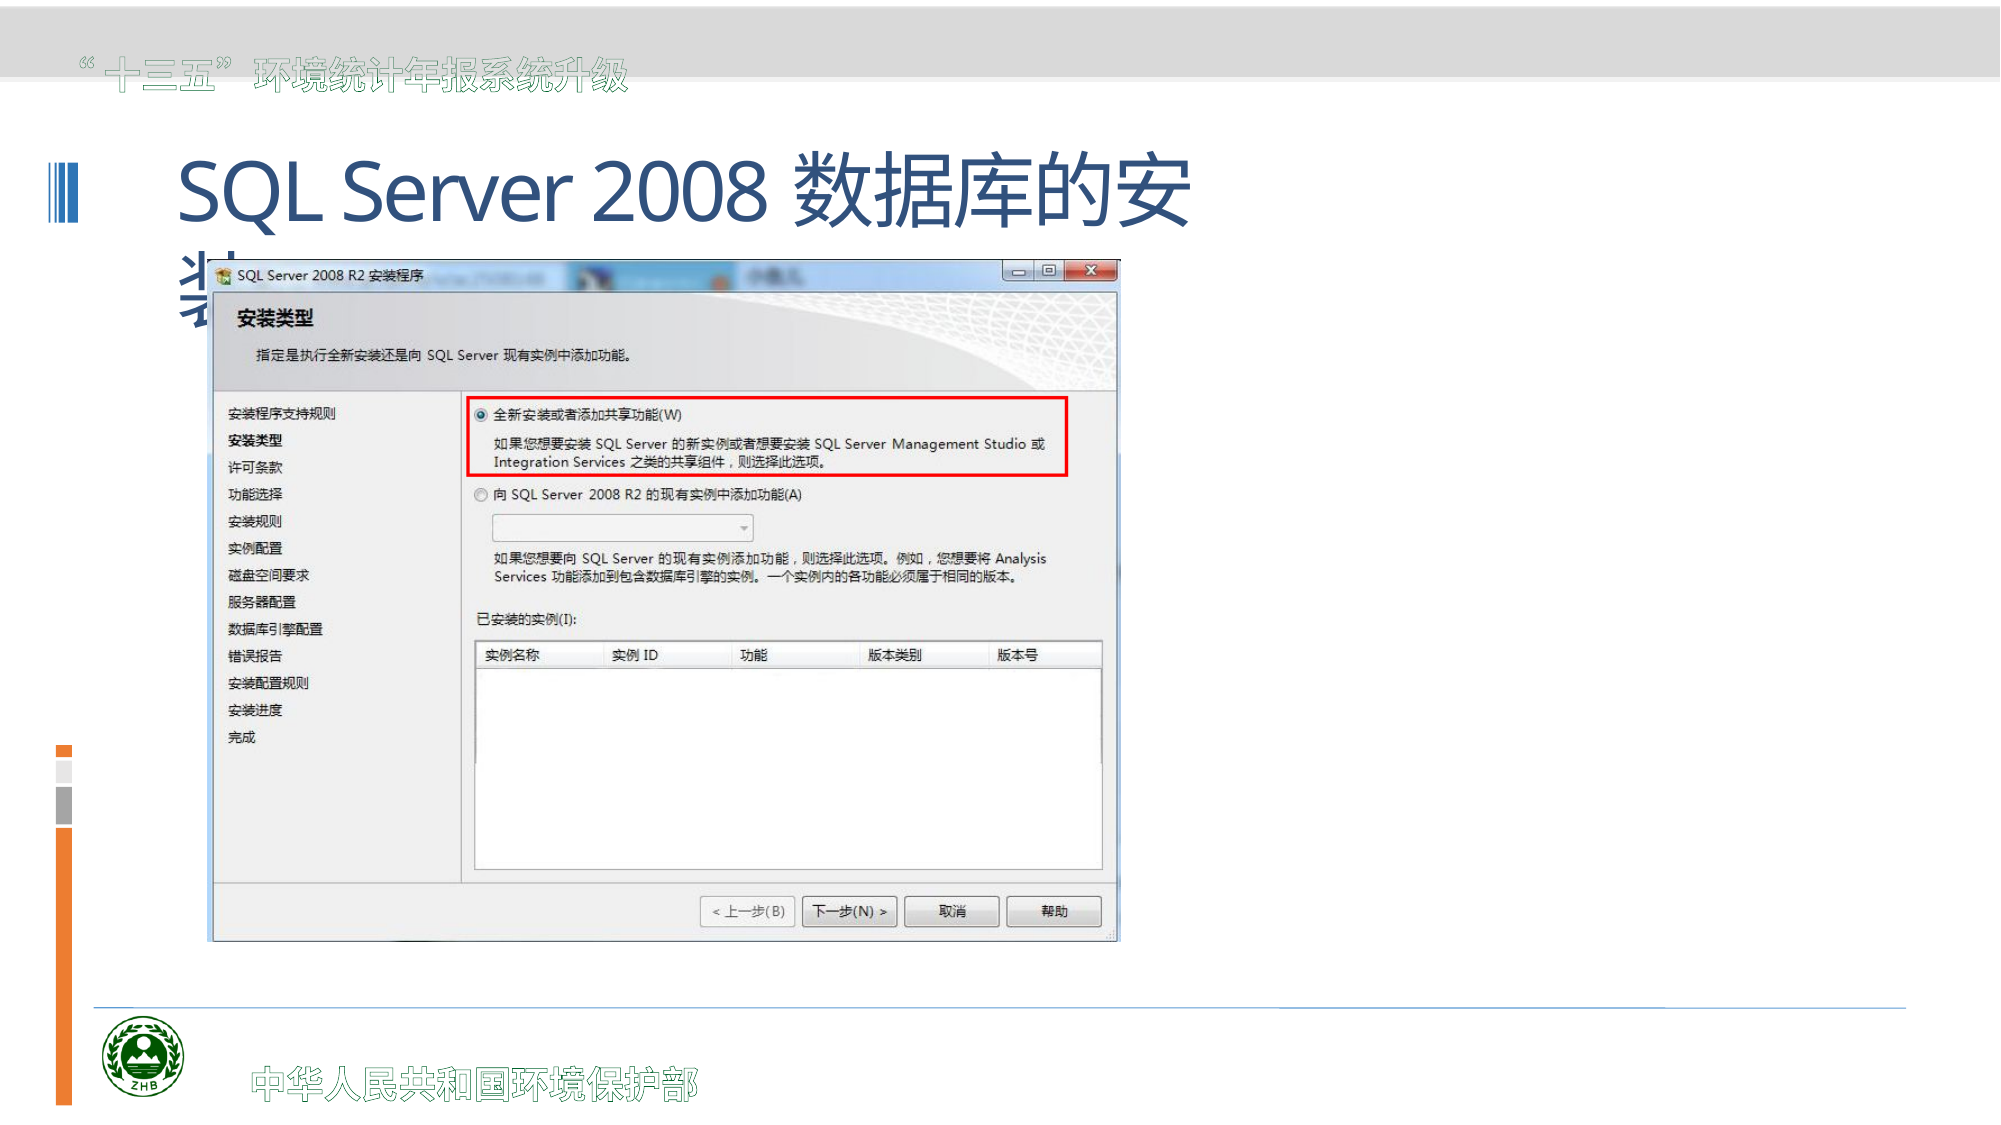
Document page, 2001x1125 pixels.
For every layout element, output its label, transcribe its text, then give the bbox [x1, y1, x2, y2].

picture [93, 1007, 188, 1106]
text_box SQL Server 2008数据库的安装 [162, 130, 1222, 260]
picture [207, 259, 1121, 942]
